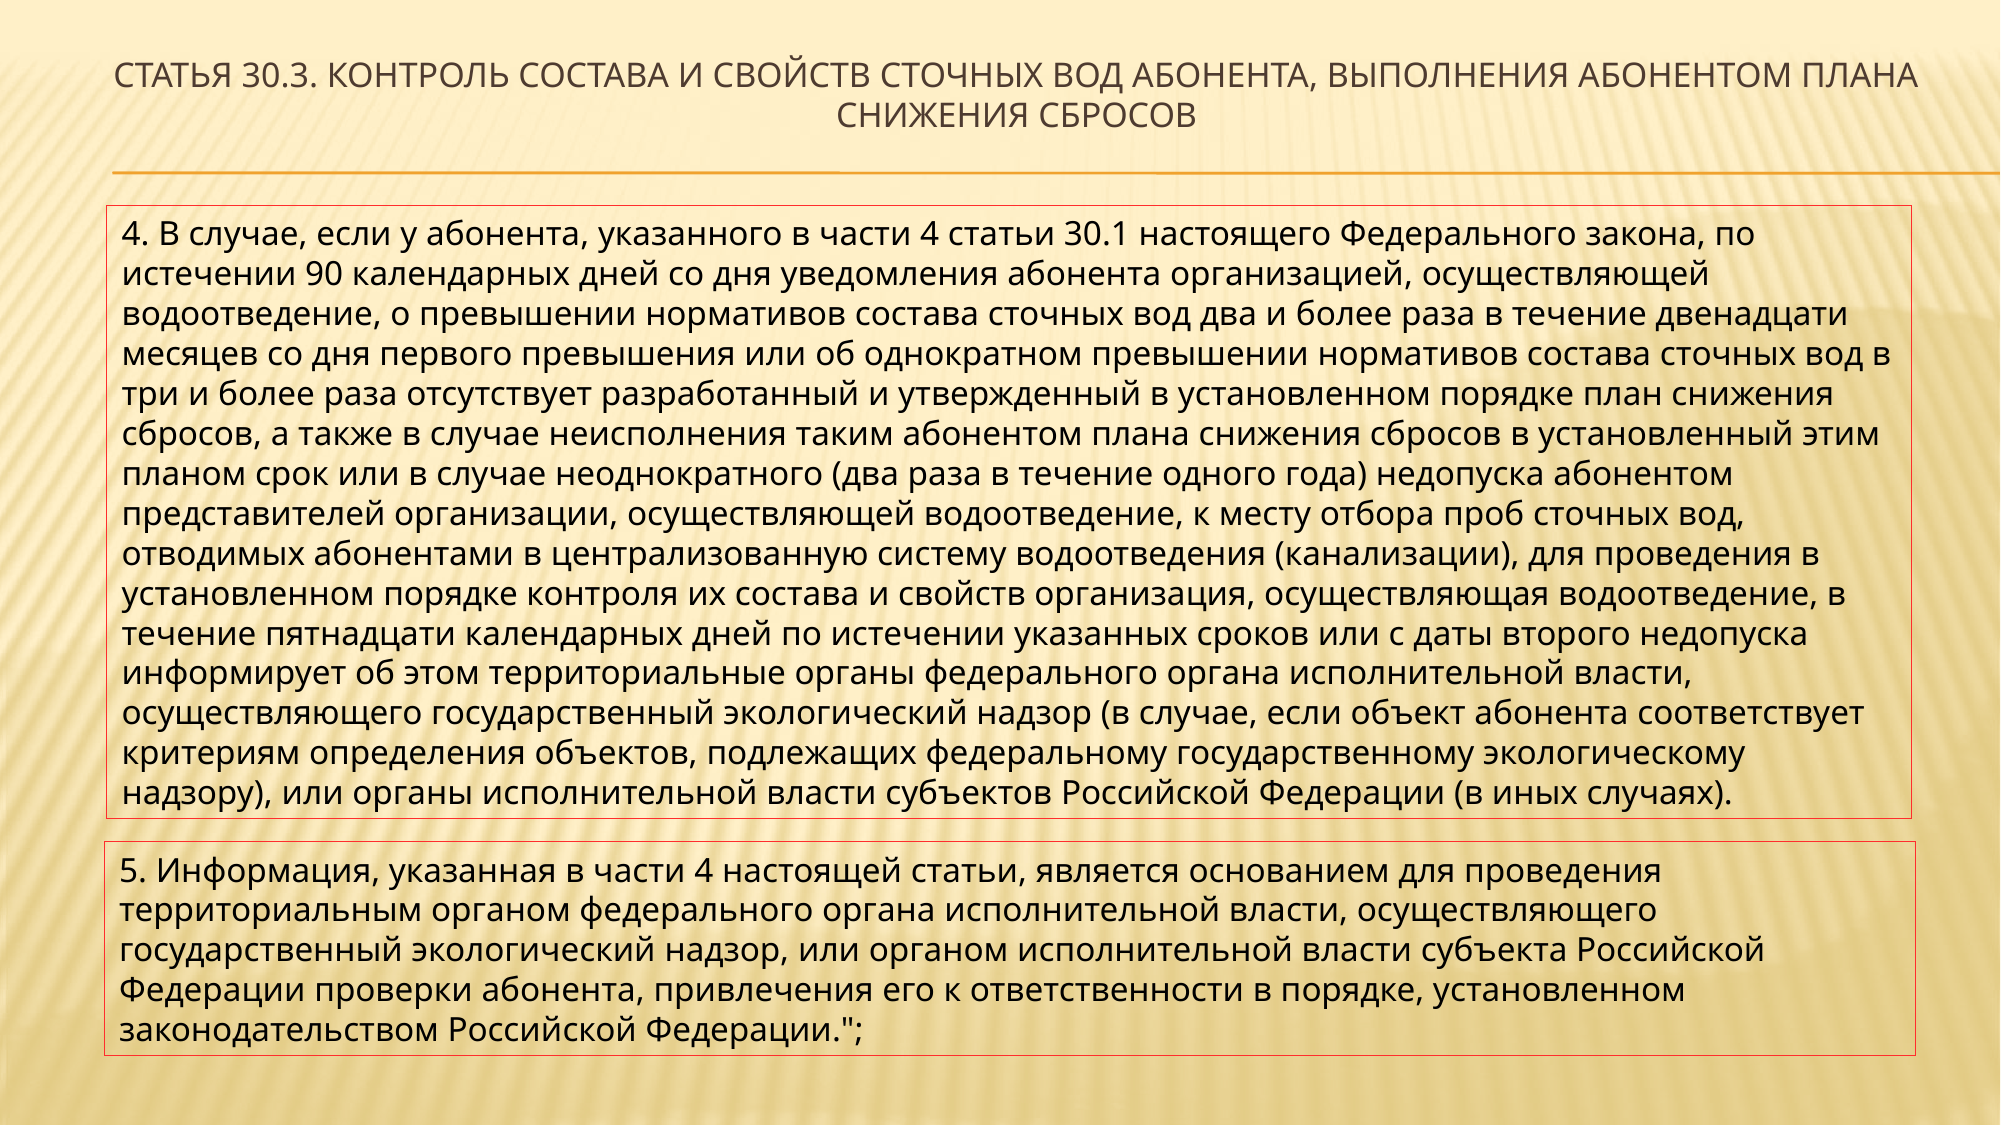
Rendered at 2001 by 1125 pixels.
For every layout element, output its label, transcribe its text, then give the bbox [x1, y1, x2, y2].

text_box 4. В случае, если у абонента, указанного в части 4 статьи 30.1 настоящего Федерального закона, по истечении 90 календарных дней со дня уведомления абонента организацией, осуществляющей водоотведение, о превышении нормативов состава сточных вод два и более раза в течение двенадцати месяцев со дня первого превышения или об однократном превышении нормативов состава сточных вод в три и более раза отсутствует разработанный и утвержденный в установленном порядке план снижения сбросов, а также в случае неисполнения таким абонентом плана снижения сбросов в установленный этим планом срок или в случае неоднократного (два раза в течение одного года) недопуска абонентом представителей организации, осуществляющей водоотведение, к месту отбора проб сточных вод, отводимых абонентами в централизованную систему водоотведения (канализации), для проведения в установленном порядке контроля их состава и свойств организация, осуществляющая водоотведение, в течение пятнадцати календарных дней по истечении указанных сроков или с даты второго недопуска информирует об этом территориальные органы федерального органа исполнительной власти, осуществляющего государственный экологический надзор (в случае, если объект абонента соответствует критериям определения объектов, подлежащих федеральному государственному экологическому надзору), или органы исполнительной власти субъектов Российской Федерации (в иных случаях). [106, 205, 1912, 819]
text_box 5. Информация, указанная в части 4 настоящей статьи, является основанием для проведения территориальным органом федерального органа исполнительной власти, осуществляющего государственный экологический надзор, или органом исполнительной власти субъекта Российской Федерации проверки абонента, привлечения его к ответственности в порядке, установленном законодательством Российской Федерации."; [104, 841, 1916, 1056]
title Статья 30.3. Контроль состава и свойств сточных вод абонента, выполнения абонентом плана снижения сбросов [66, 45, 1967, 183]
